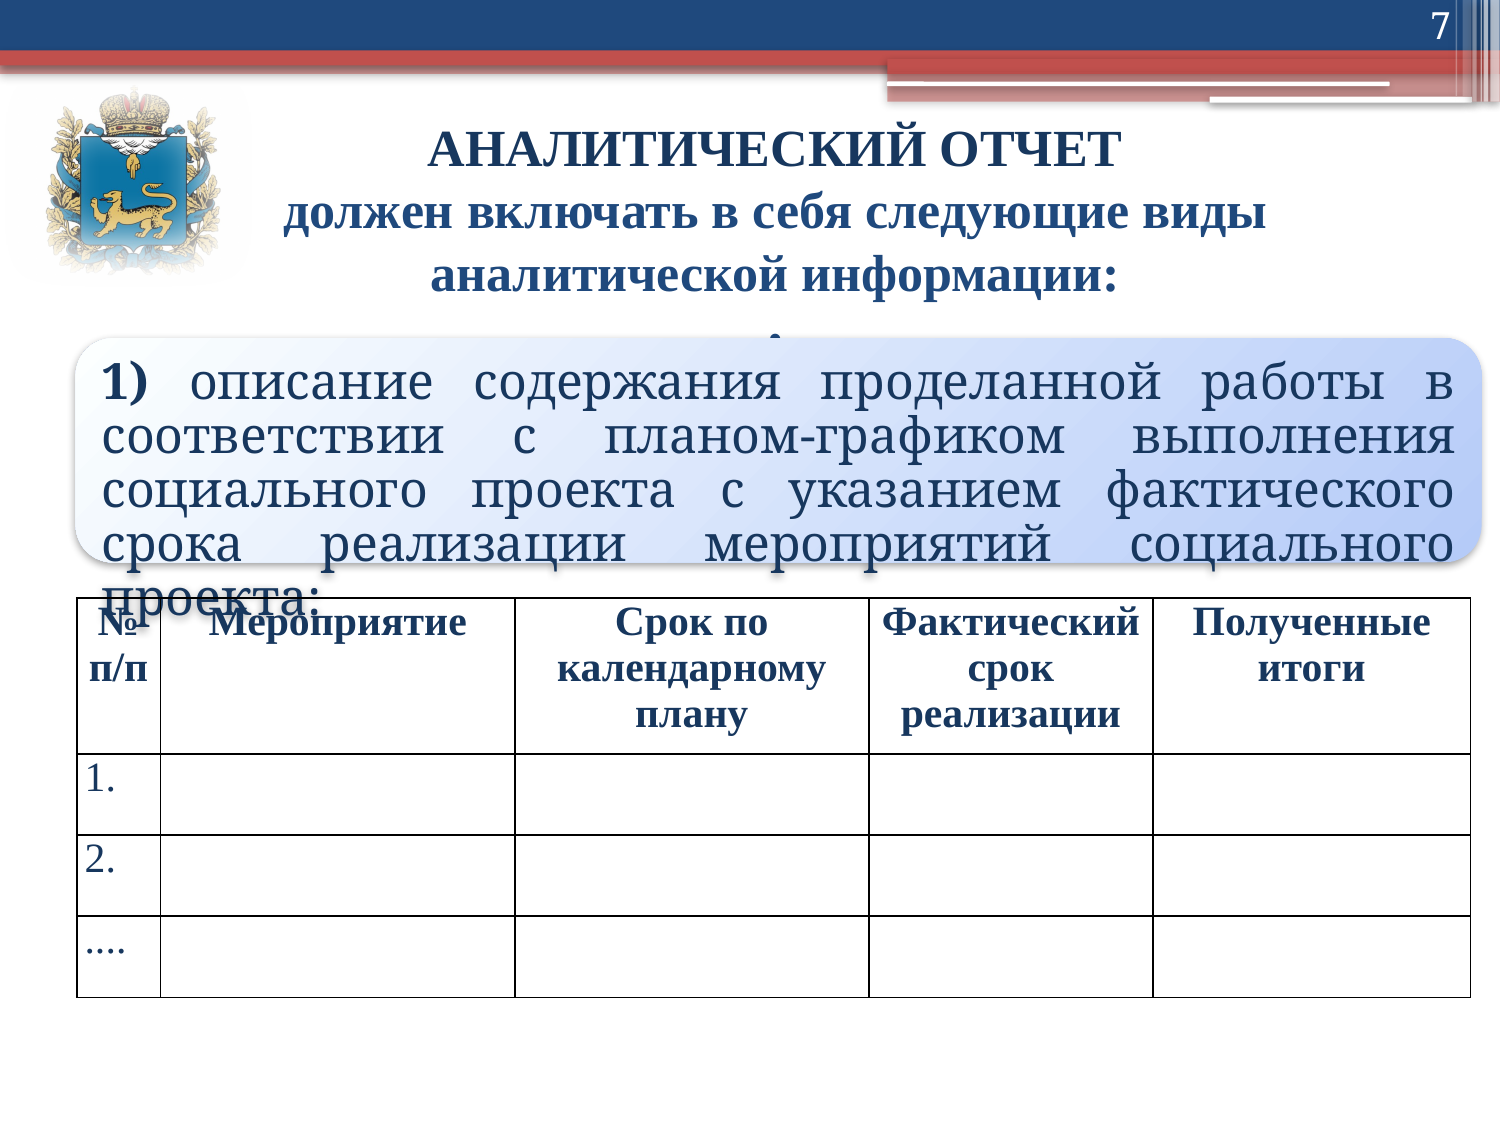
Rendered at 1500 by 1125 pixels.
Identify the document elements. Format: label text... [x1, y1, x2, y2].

table_cell [870, 836, 1152, 915]
table_cell 1. [78, 755, 160, 834]
table_header Срок по календарному плану [516, 599, 868, 753]
table_cell [870, 917, 1152, 997]
table_cell [161, 755, 514, 834]
table_cell [1154, 836, 1470, 915]
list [74, 337, 1483, 563]
table_cell [1154, 917, 1470, 997]
table_cell [1154, 755, 1470, 834]
table_header Полученные итоги [1154, 599, 1470, 753]
slide_number 7 [1341, 0, 1466, 61]
table_cell [516, 755, 868, 834]
table_header Фактический срок реализации [870, 599, 1152, 753]
table_cell .... [78, 917, 160, 997]
table_cell 2. [78, 836, 160, 915]
picture [0, 66, 258, 291]
table_cell [161, 917, 514, 997]
title АНАЛИТИЧЕСКИЙ ОТЧЕТ должен включать в себя следующие виды аналитической информации: : [100, 101, 1451, 327]
table_header Мероприятие [161, 599, 514, 753]
table_header № п/п [78, 599, 160, 753]
table_cell [870, 755, 1152, 834]
text_box [289, 125, 1376, 217]
table_cell [161, 836, 514, 915]
table_cell [516, 917, 868, 997]
table_cell [516, 836, 868, 915]
